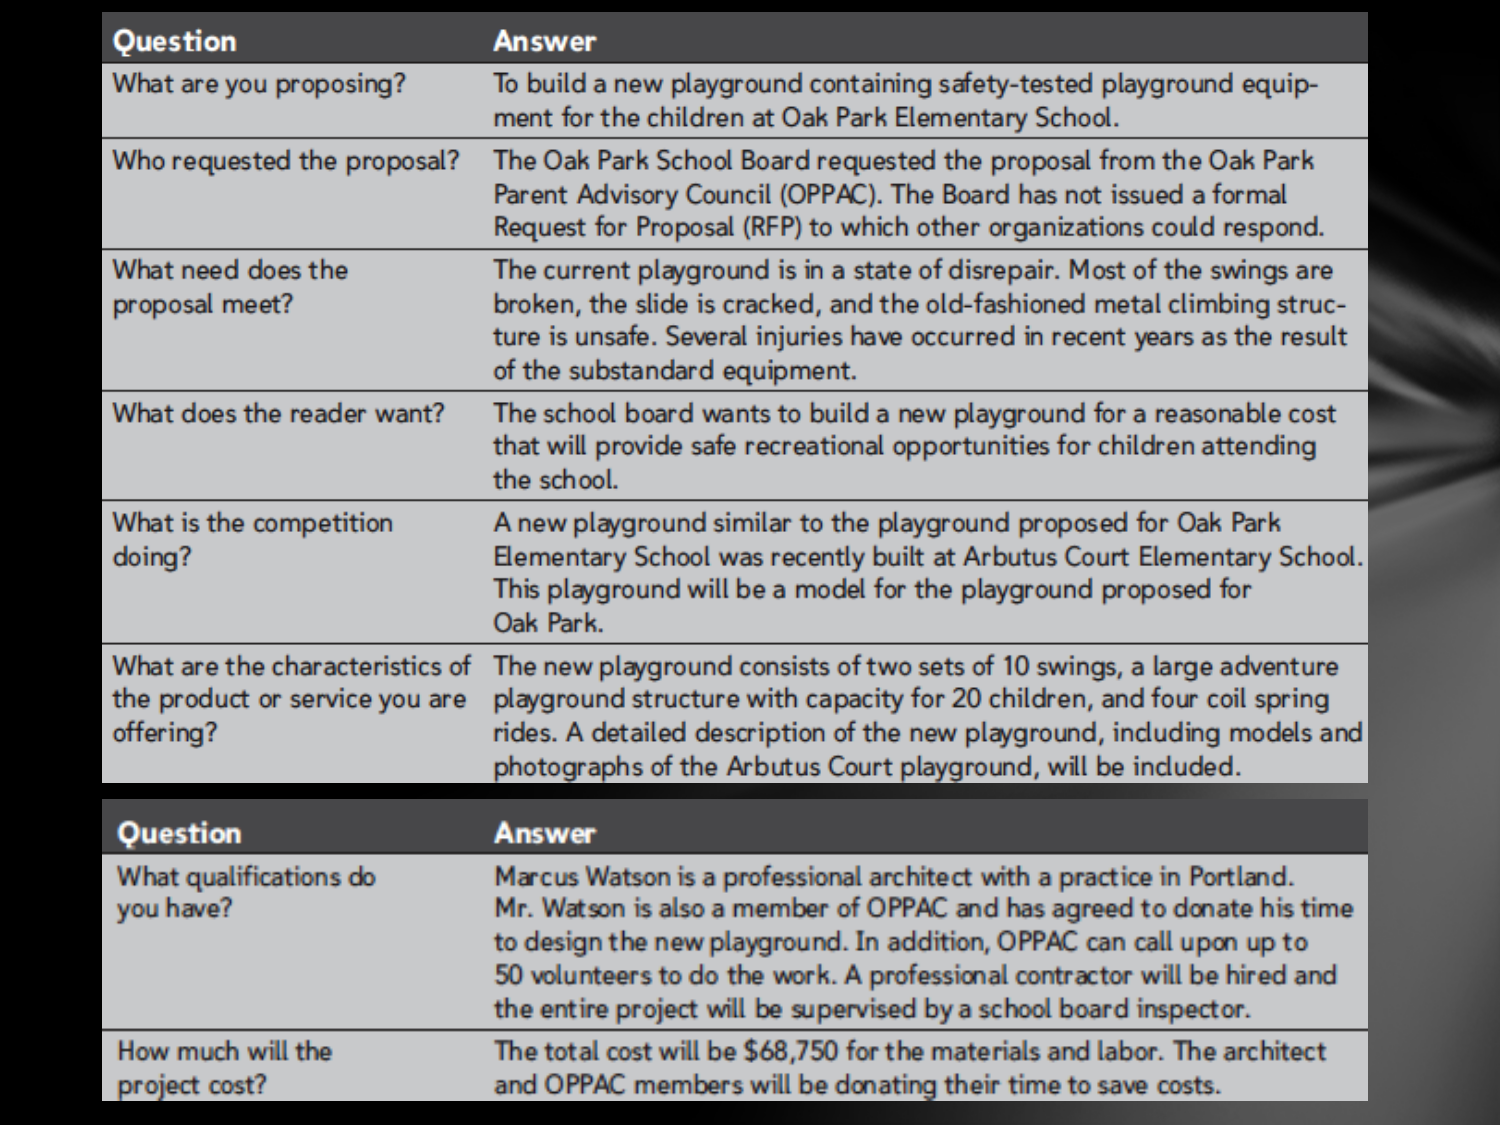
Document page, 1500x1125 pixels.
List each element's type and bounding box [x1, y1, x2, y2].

picture [102, 799, 1368, 1101]
picture [102, 12, 1368, 783]
